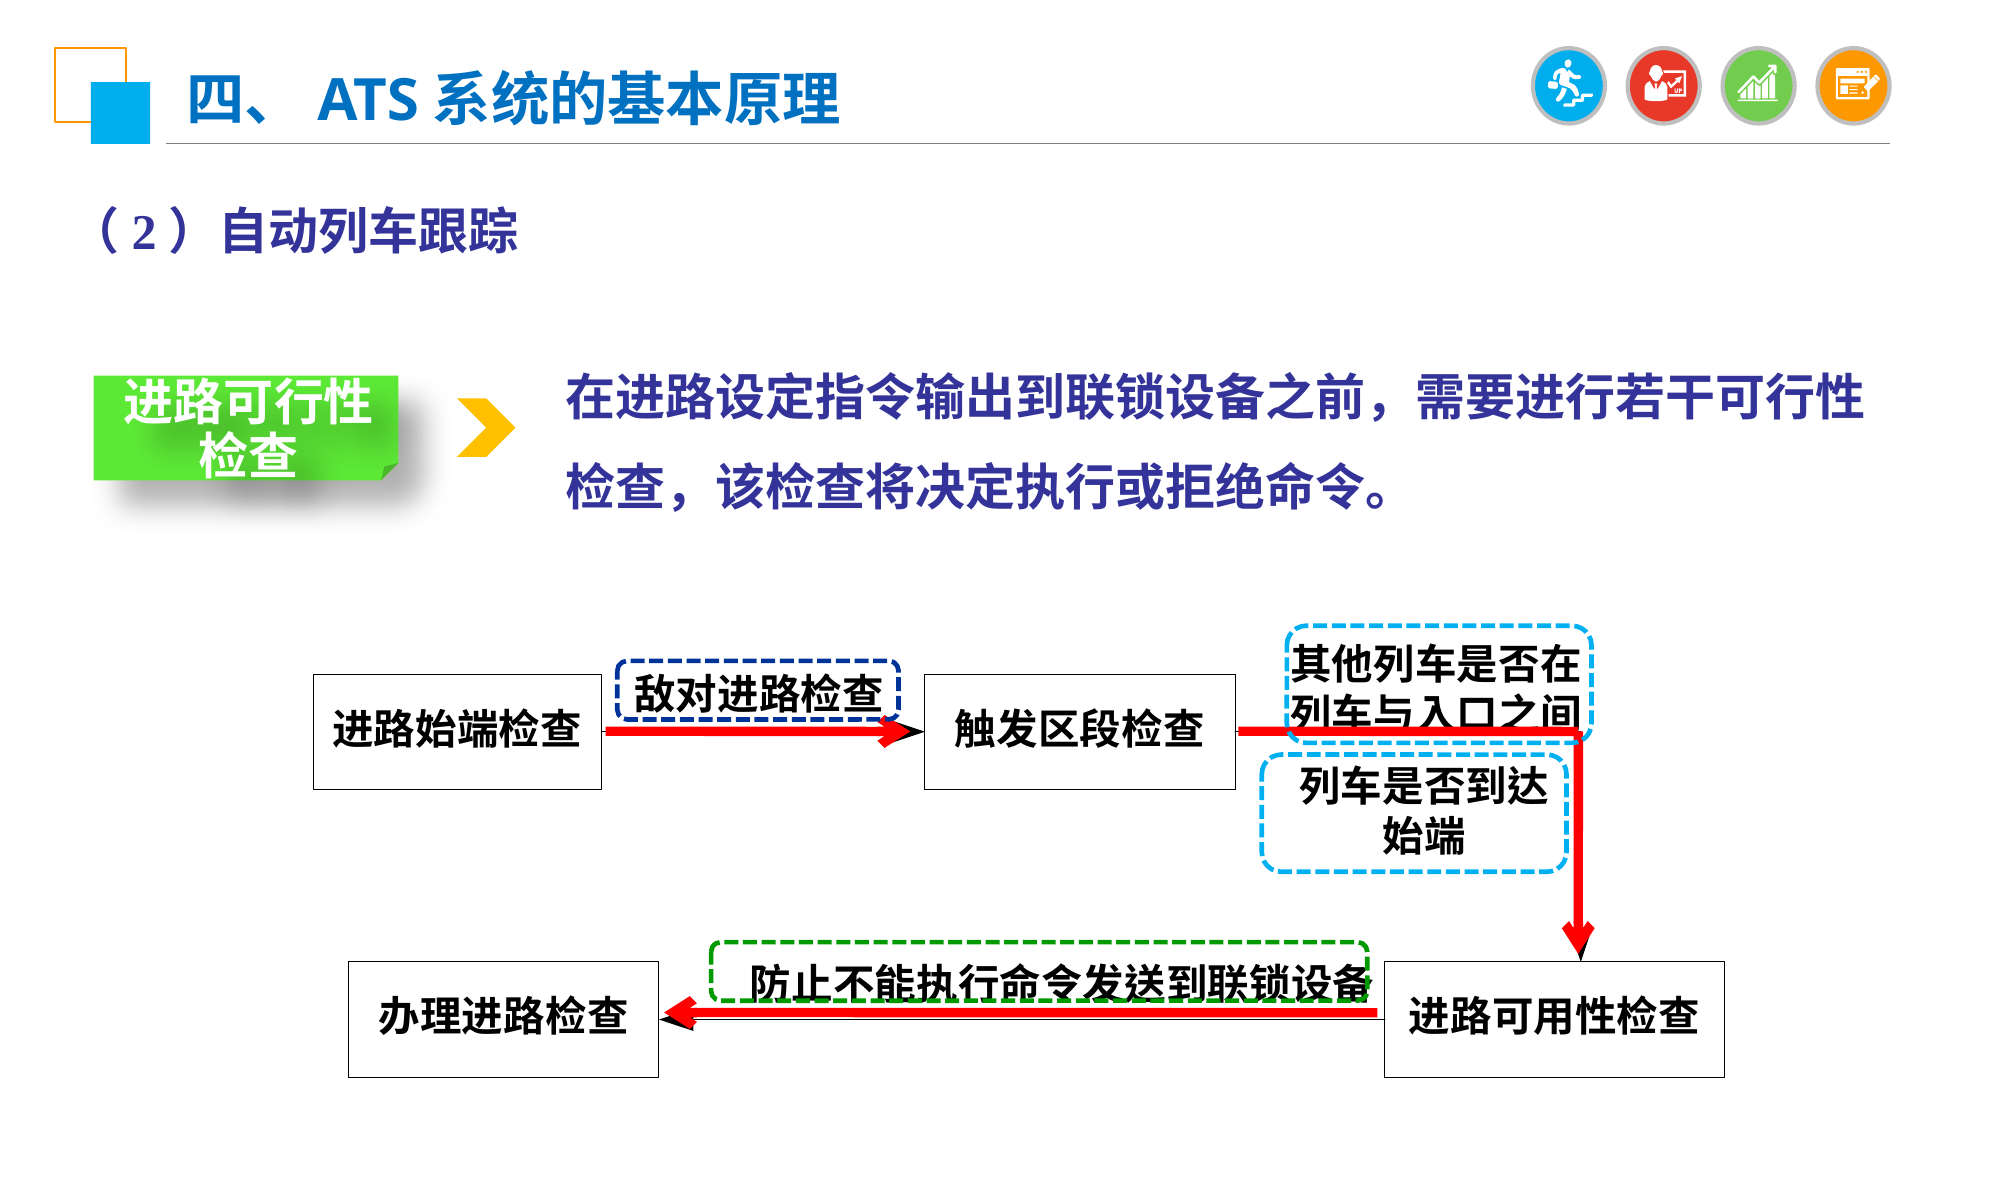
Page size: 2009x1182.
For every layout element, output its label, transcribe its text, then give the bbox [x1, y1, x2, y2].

text_box 四、ATS系统的基本原理 [166, 51, 862, 142]
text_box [93, 375, 399, 493]
text_box [1287, 623, 1590, 635]
text_box （2）自动列车跟踪 [54, 192, 1415, 267]
text_box [456, 398, 516, 457]
text_box 在进路设定指令输出到联锁设备之前，需要进行若干可行性检查，该检查将决定执行或拒绝命令。 [550, 328, 1930, 523]
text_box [1238, 730, 1579, 955]
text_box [307, 637, 1731, 1084]
